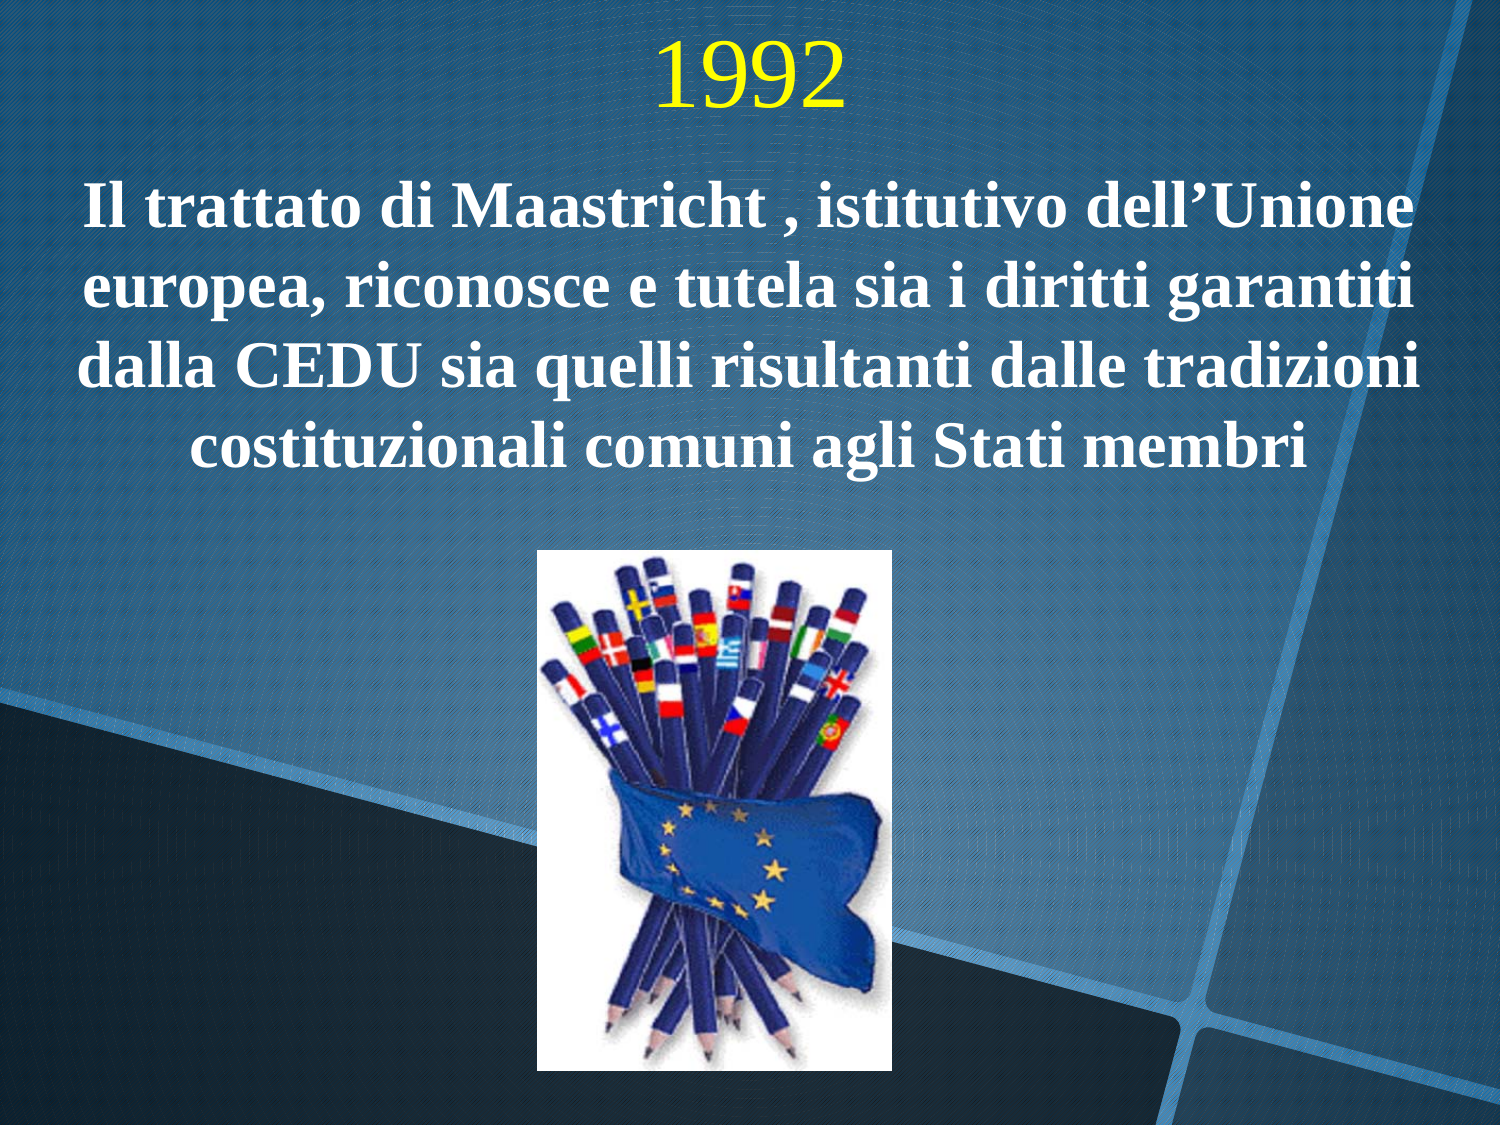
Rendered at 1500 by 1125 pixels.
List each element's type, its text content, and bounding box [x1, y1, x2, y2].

picture [536, 550, 893, 1072]
text_box 1992 Il trattato di Maastricht , istitutivo dell’Unione europea, riconosce e tutela sia i diritti garantiti dalla CEDU sia quelli risultanti dalle tradizioni costituzionali comuni agli Stati membri [0, 0, 1500, 488]
